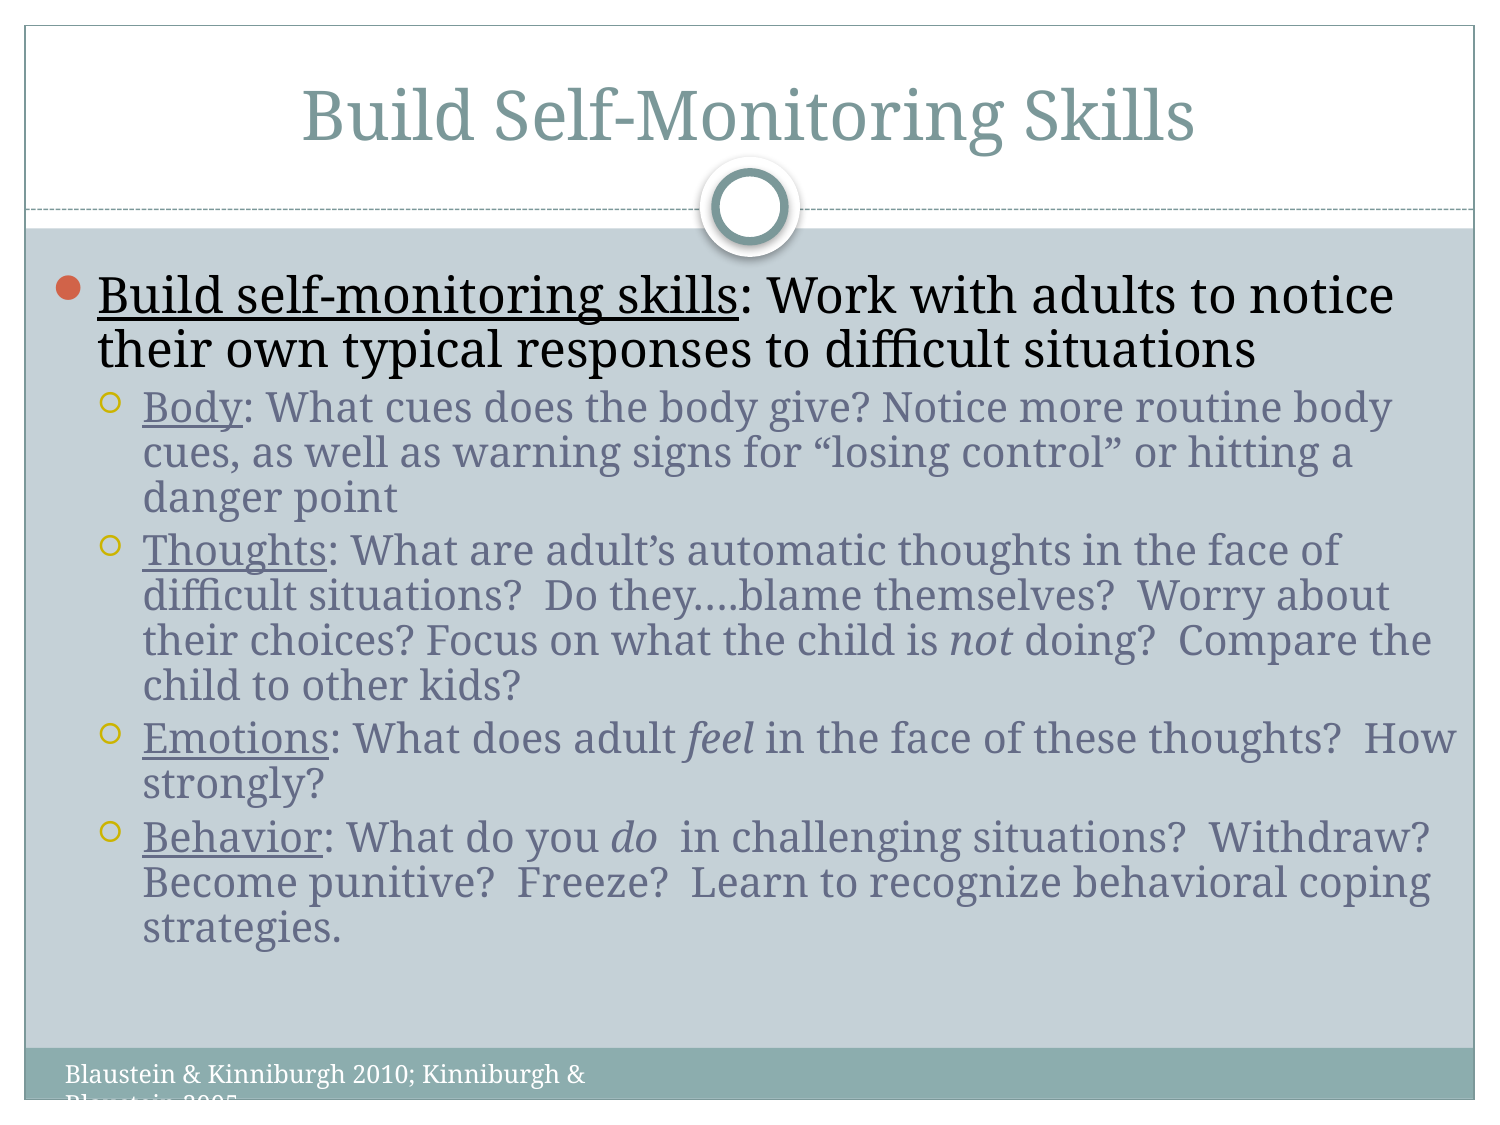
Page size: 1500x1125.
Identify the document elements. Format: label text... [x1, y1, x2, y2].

title Build Self-Monitoring Skills [49, 37, 1450, 162]
footer Blaustein & Kinniburgh 2010; Kinniburgh & Blaustein 2005 [50, 1063, 638, 1112]
list Build self-monitoring skills: Work with adults to notice their own typical responses to difficult situations Body: What cues does the body give? Notice more routine body cues, as well as warning signs for “losing control” or hitting a danger point Thoughts: What are adult’s automatic thoughts in the face of difficult situations? Do they….blame themselves? Worry about their choices? Focus on what the child is not doing? Compare the child to other kids? Emotions: What does adult feel in the face of these thoughts? How strongly? Behavior: What do you do in challenging situations? Withdraw? Become punitive? Freeze? Learn to recognize behavioral coping strategies. [37, 262, 1475, 1063]
